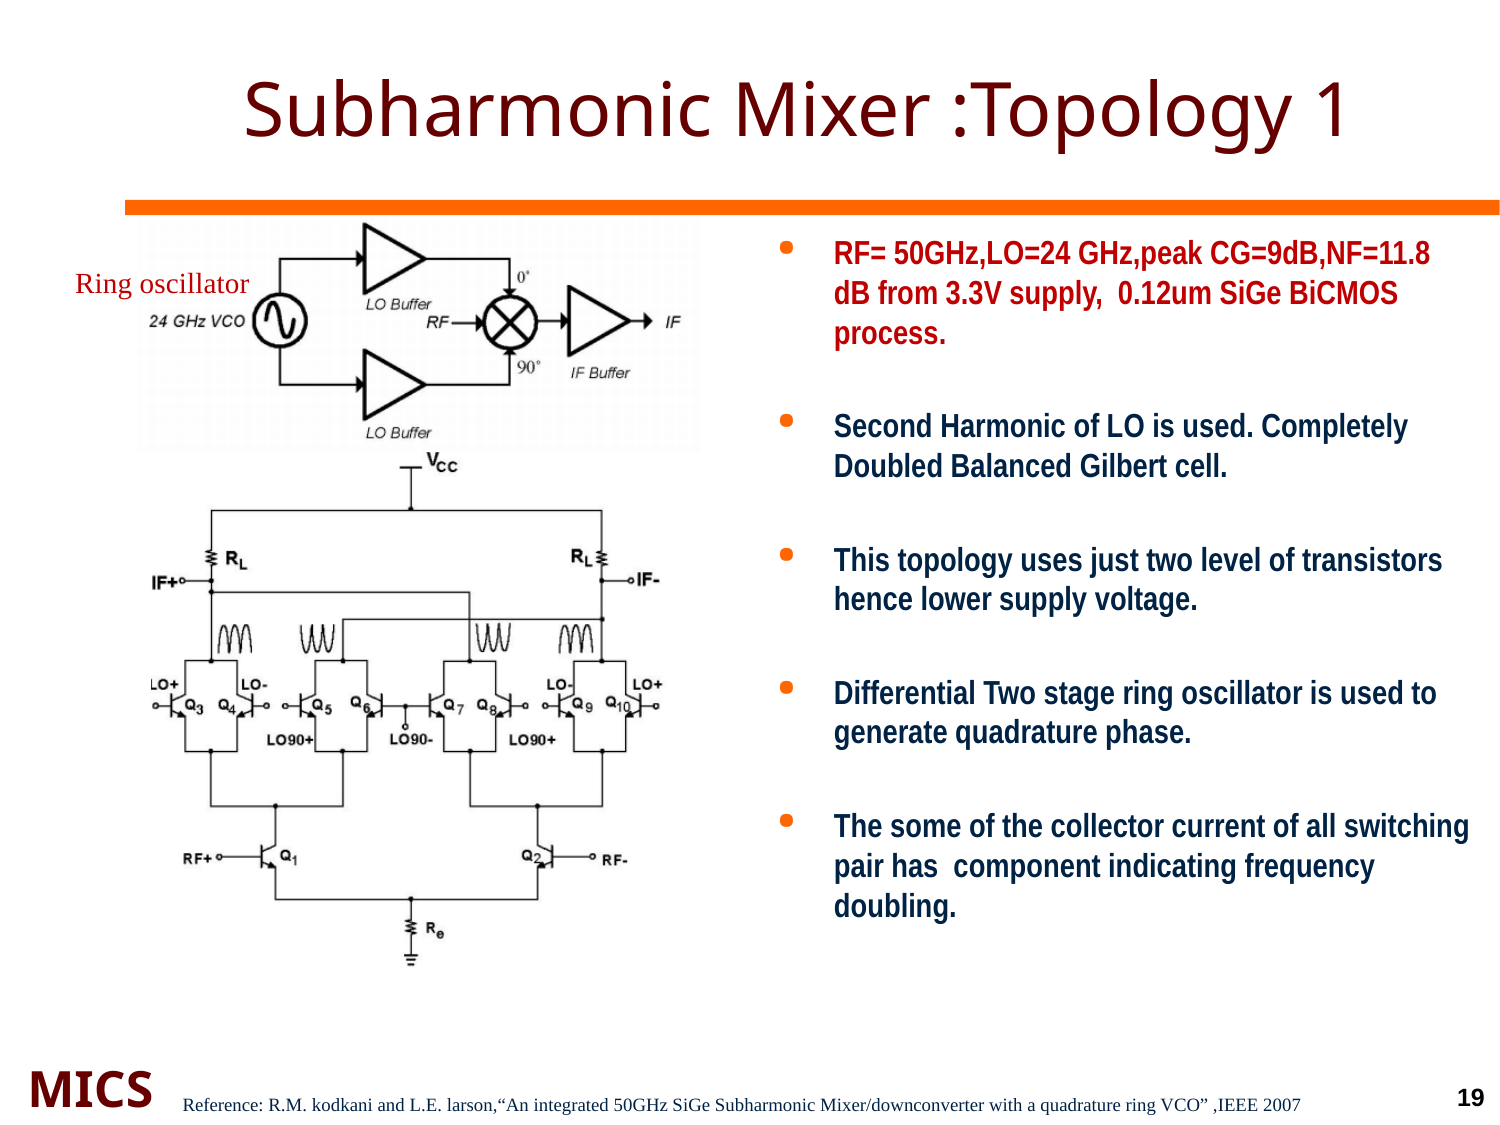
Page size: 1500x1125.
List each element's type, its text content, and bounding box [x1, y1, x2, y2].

picture [137, 217, 701, 971]
title Subharmonic Mixer :Topology 1 [112, 12, 1488, 201]
text_box Reference: R.M. kodkani and L.E. larson,“An integrated 50GHz SiGe Subharmonic Mixer/downconverter with a quadrature ring VCO” ,IEEE 2007 [168, 1085, 1317, 1123]
text_box Ring oscillator [60, 257, 132, 308]
slide_number 19 [1425, 1067, 1500, 1125]
